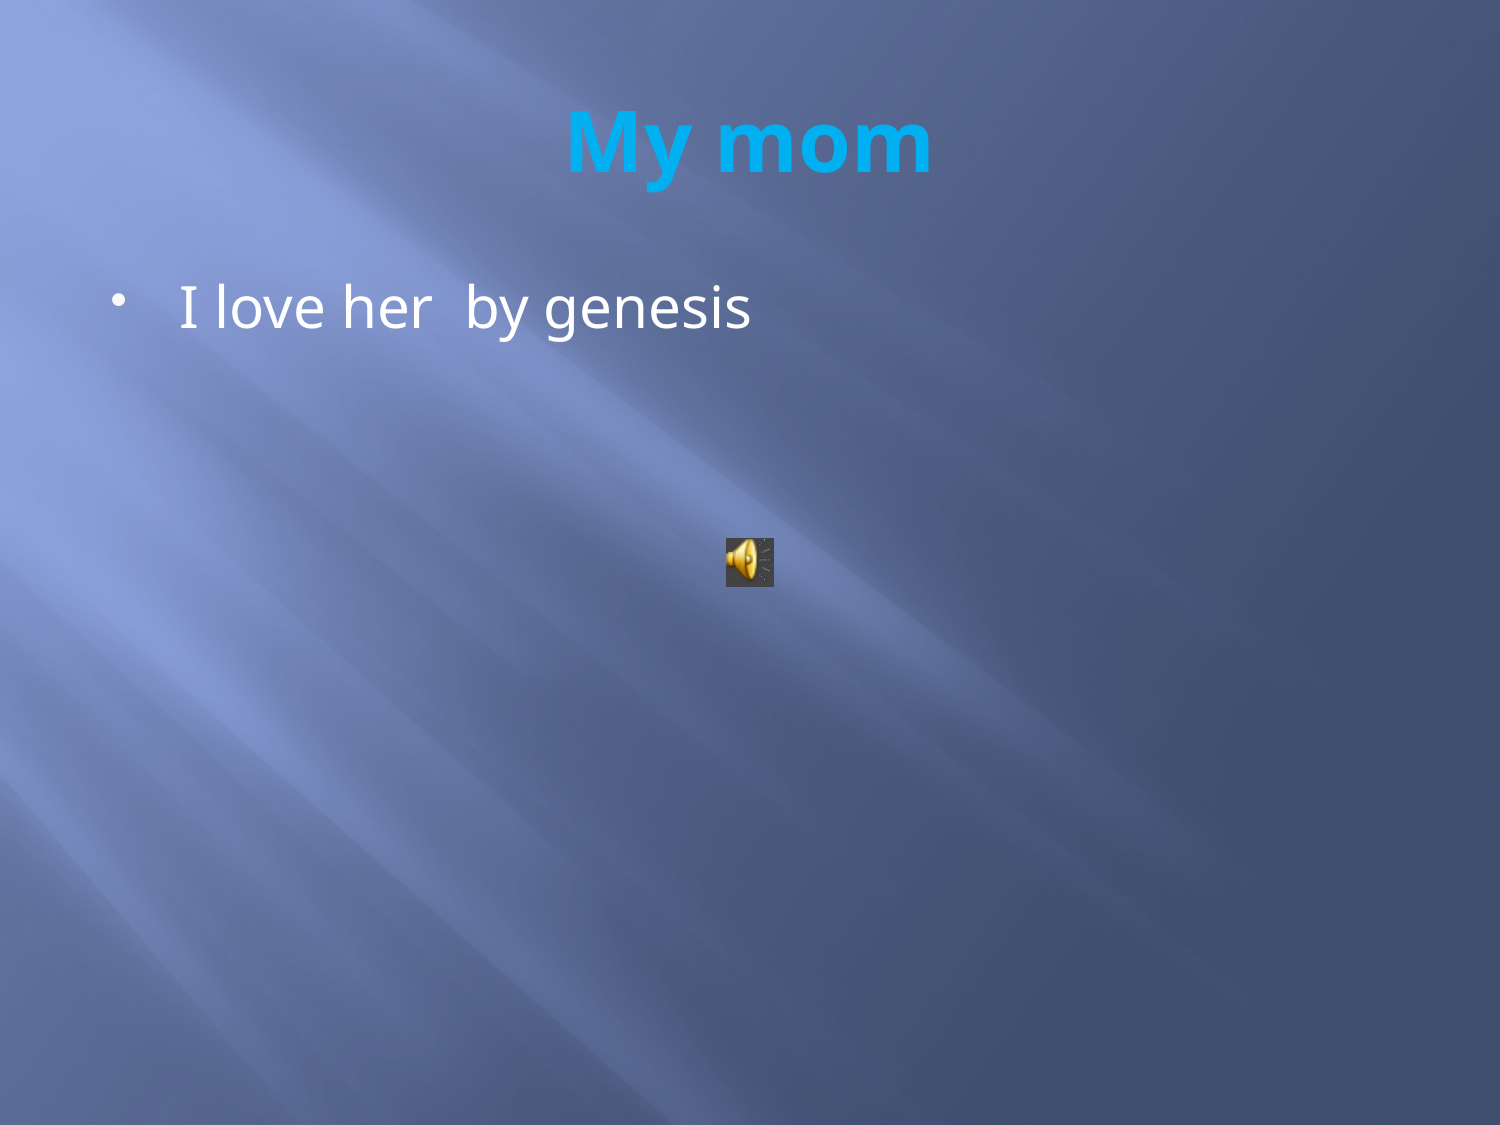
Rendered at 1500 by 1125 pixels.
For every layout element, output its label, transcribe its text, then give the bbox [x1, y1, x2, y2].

list I love her by genesis [75, 262, 1425, 1035]
picture [724, 537, 776, 588]
title My mom [75, 45, 1425, 233]
